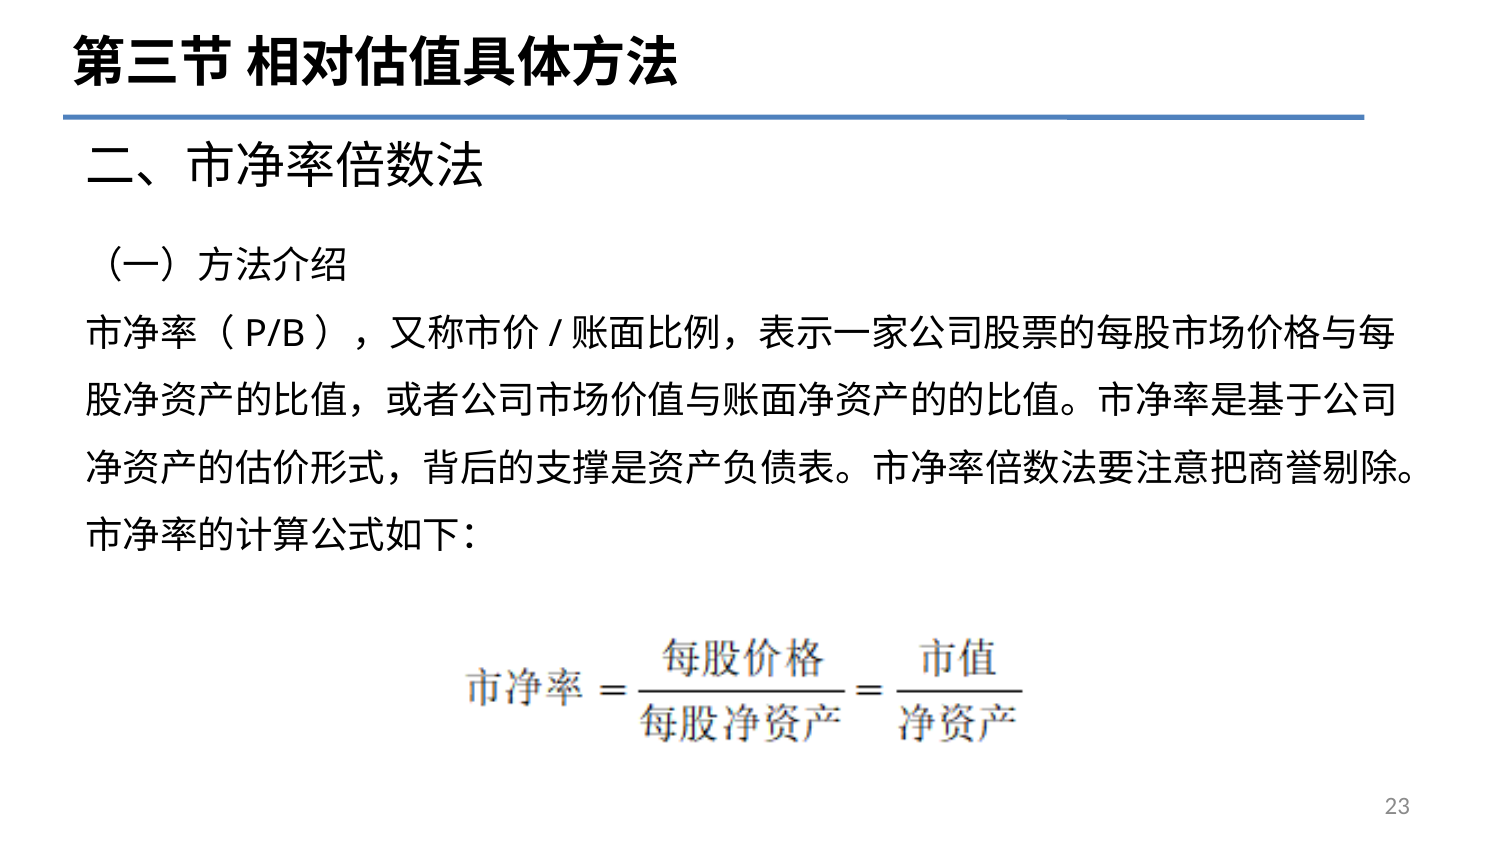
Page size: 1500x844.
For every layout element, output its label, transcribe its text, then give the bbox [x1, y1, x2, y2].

slide_number 23 [1074, 782, 1425, 827]
text_box 第三节 相对估值具体方法 [56, 11, 1407, 107]
picture [421, 620, 1059, 774]
list （一）方法介绍 市净率（P/B），又称市价/账面比例，表示一家公司股票的每股市场价格与每股净资产的比值，或者公司市场价值与账面净资产的的比值。市净率是基于公司净资产的估价形式，背后的支撑是资产负债表。市净率倍数法要注意把商誉剔除。 市净率的计算公式如下： [70, 210, 1421, 768]
title 二、市净率倍数法 [70, 93, 1421, 210]
